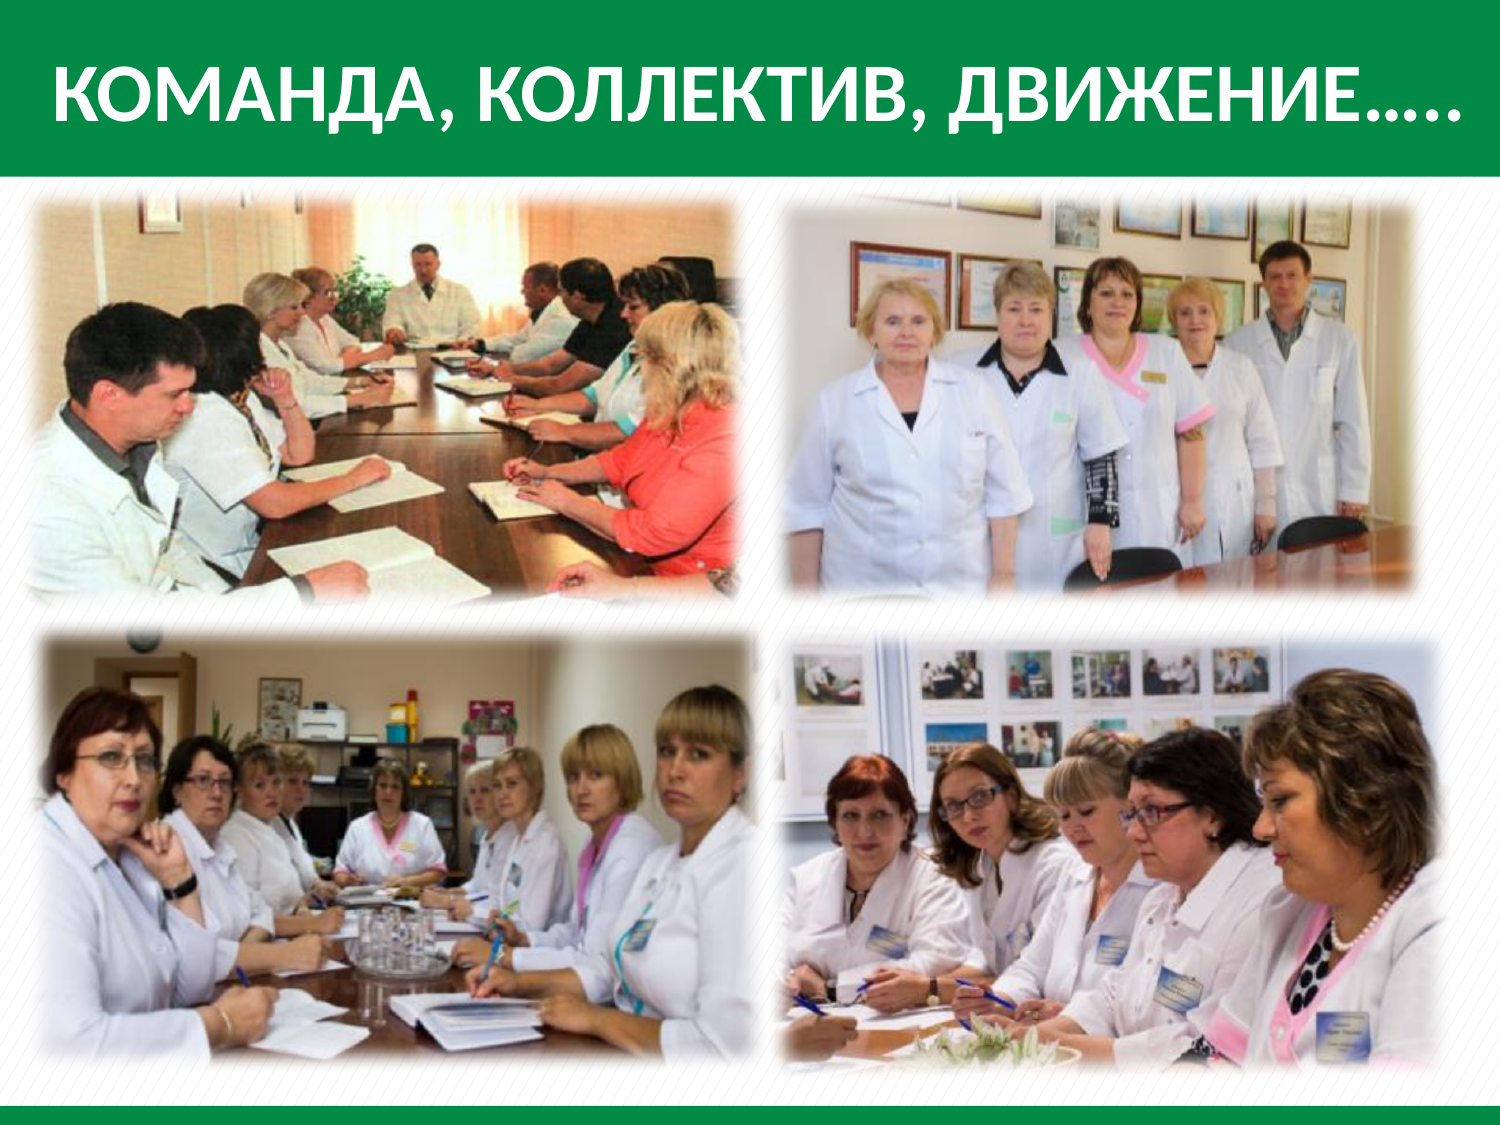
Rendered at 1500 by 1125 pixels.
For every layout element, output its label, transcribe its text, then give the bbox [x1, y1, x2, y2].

picture [23, 616, 1453, 1080]
picture [17, 183, 751, 613]
text_box [0, 179, 1500, 1104]
text_box [0, 0, 1500, 179]
text_box КОМАНДА, КОЛЛЕКТИВ, ДВИЖЕНИЕ….. [37, 30, 1482, 146]
picture [766, 188, 1429, 608]
text_box [0, 1104, 1500, 1125]
